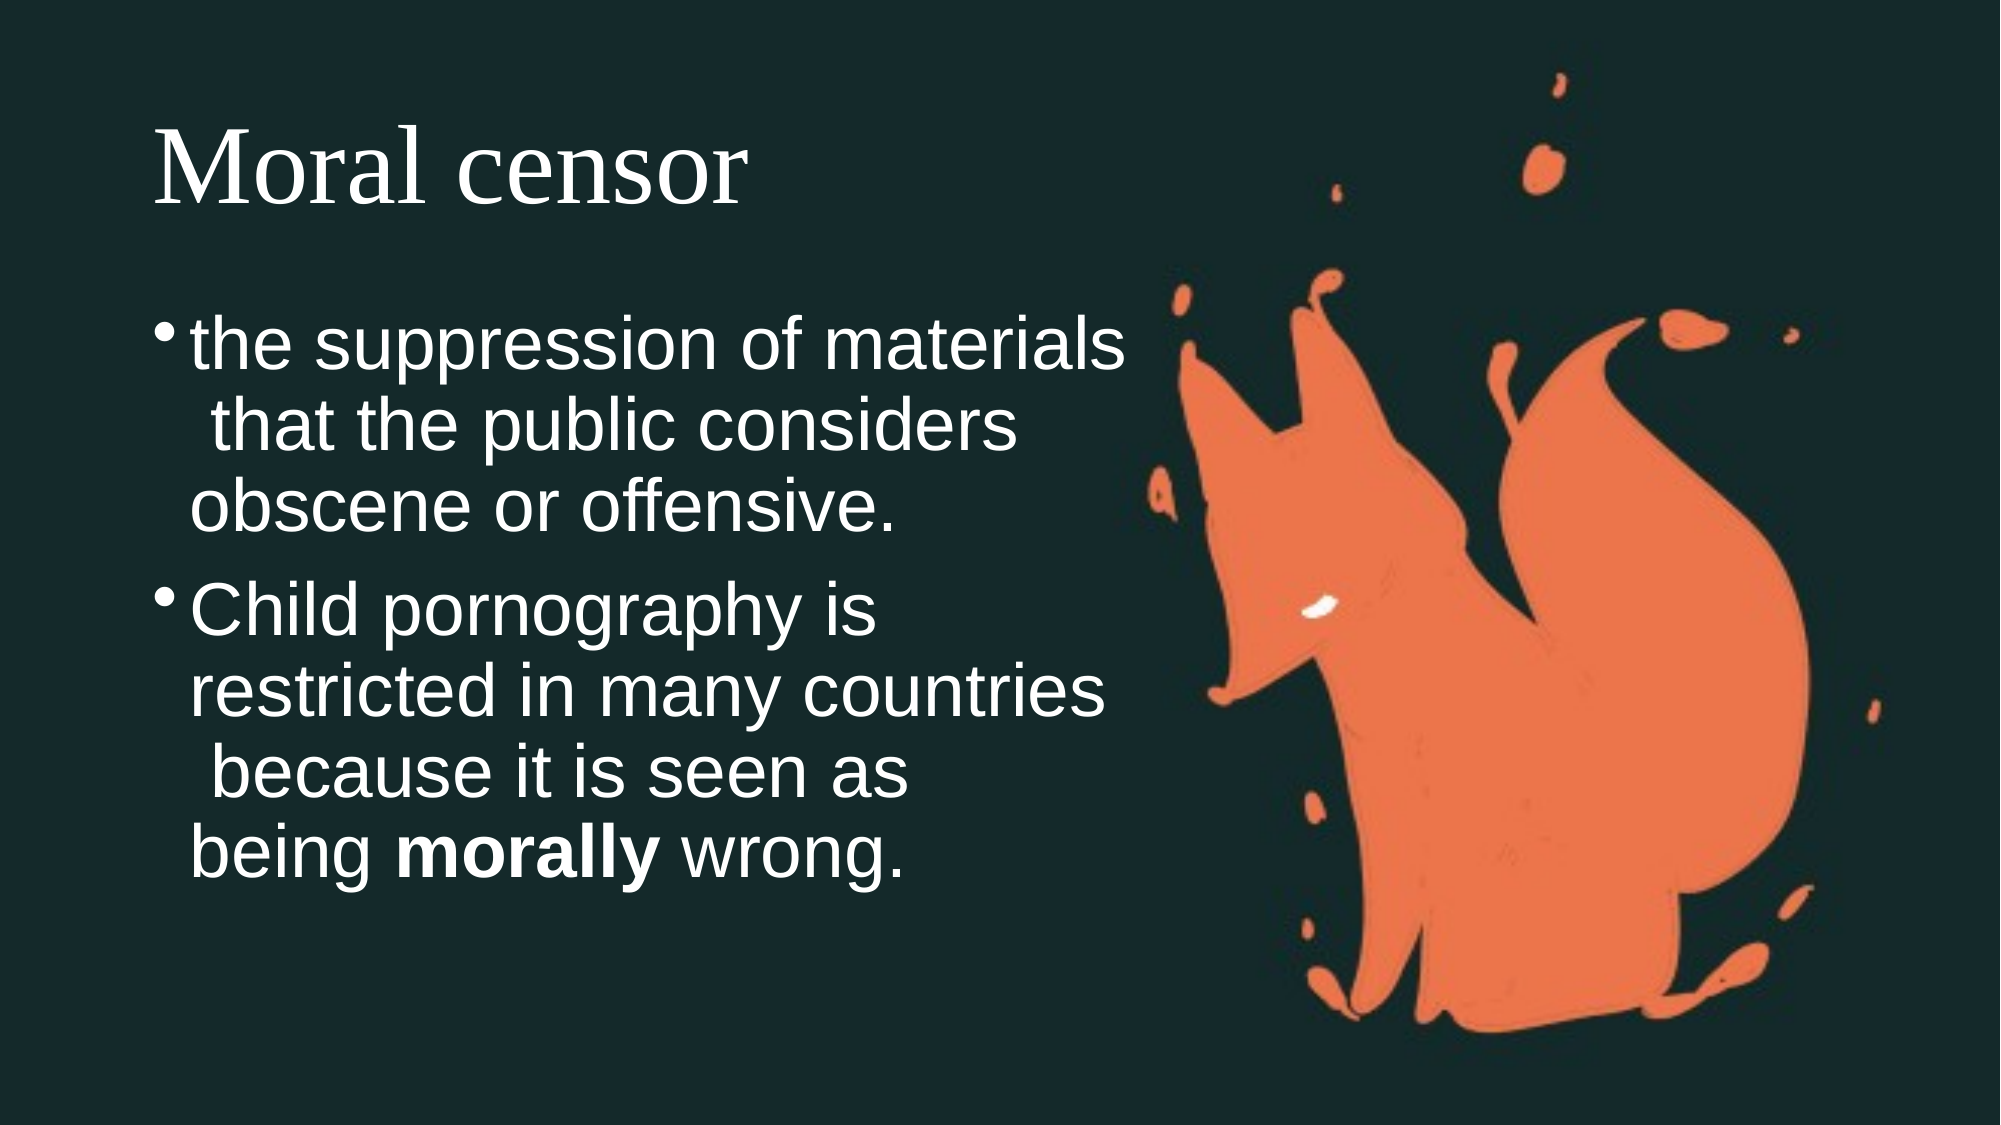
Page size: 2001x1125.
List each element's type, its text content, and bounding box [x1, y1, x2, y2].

text_box the suppression of materials that the public considers obscene or offensive. Child pornography is restricted in many countries because it is seen as being morally wrong. [150, 293, 1130, 893]
text_box [0, 0, 2000, 1125]
title Moral censor [150, 88, 752, 279]
